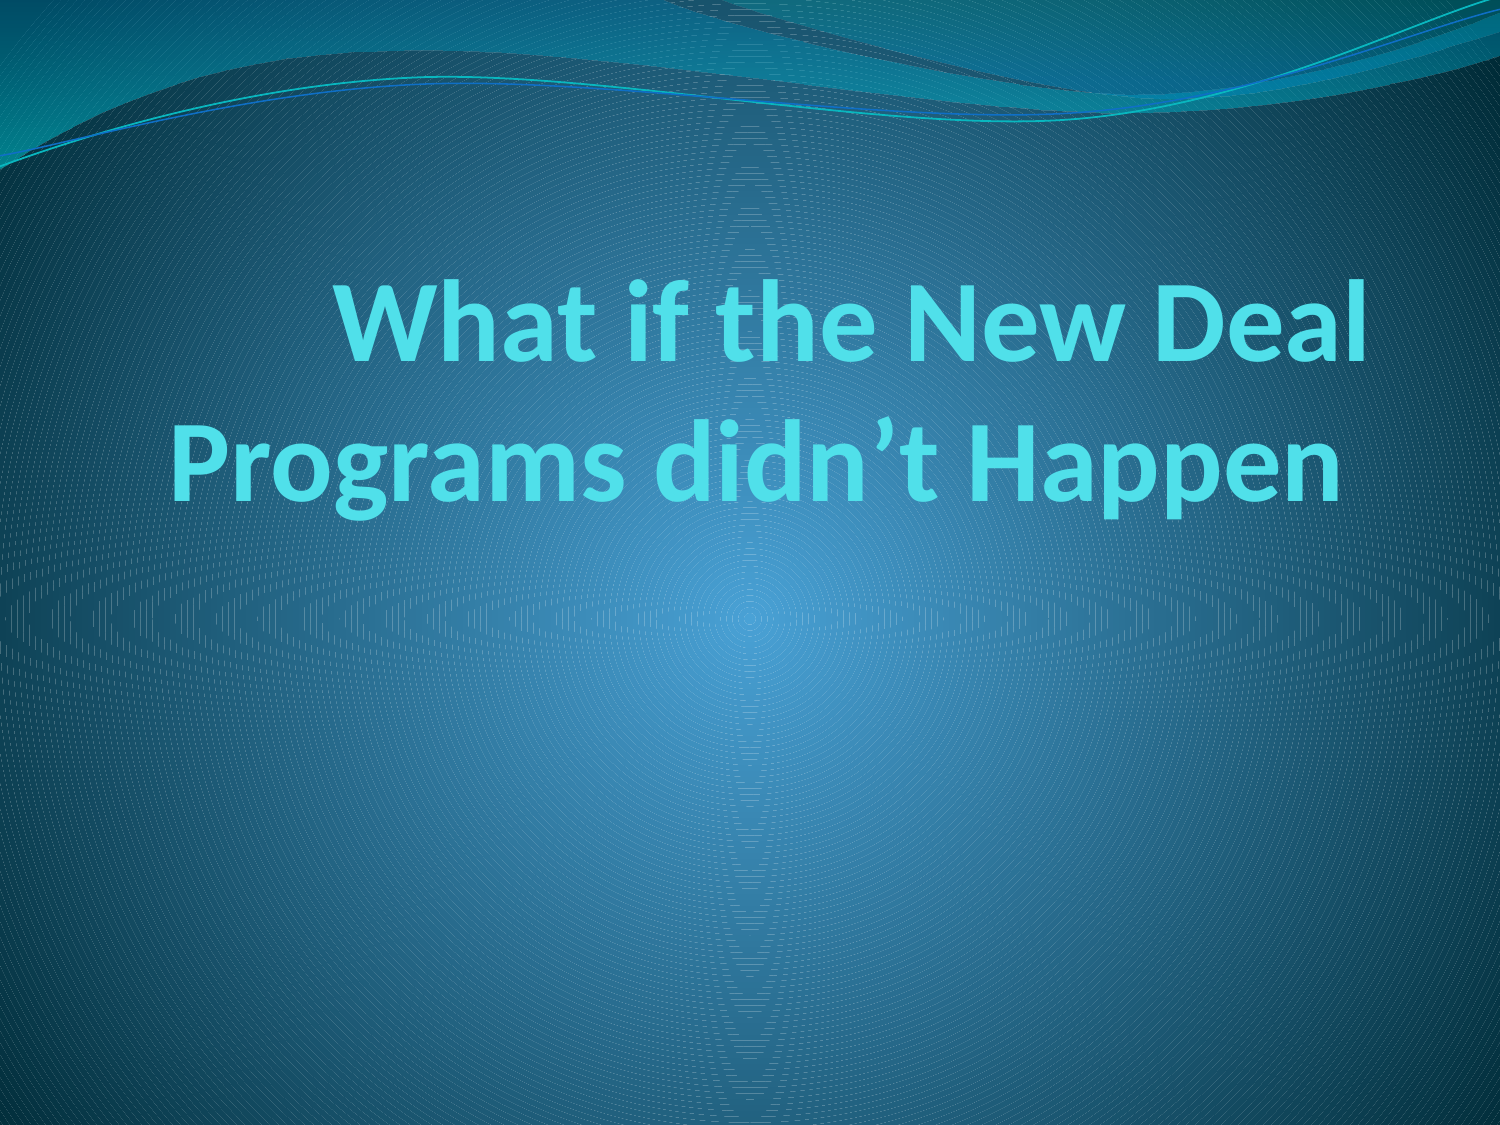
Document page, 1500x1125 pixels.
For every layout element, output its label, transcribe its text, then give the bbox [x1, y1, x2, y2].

title What if the New Deal Programs didn’t Happen [87, 224, 1376, 525]
